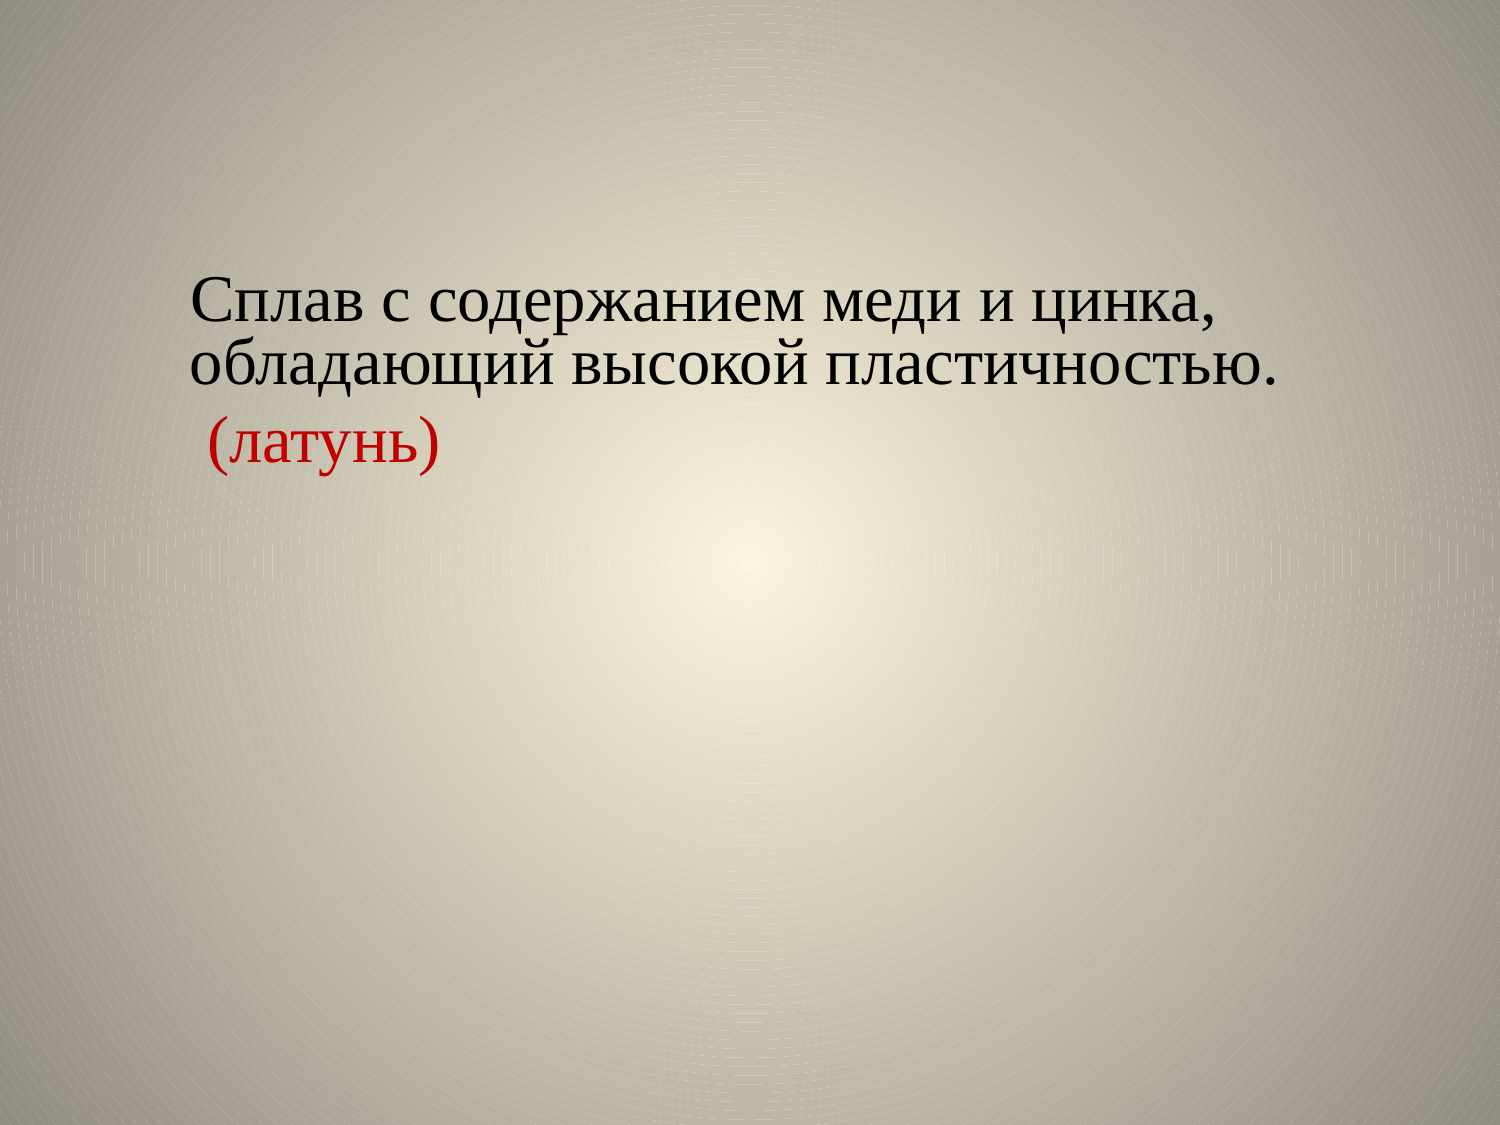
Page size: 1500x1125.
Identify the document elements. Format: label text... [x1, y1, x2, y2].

list Сплав с содержанием меди и цинка, обладающий высокой пластичностью. (латунь) [74, 262, 1426, 1006]
